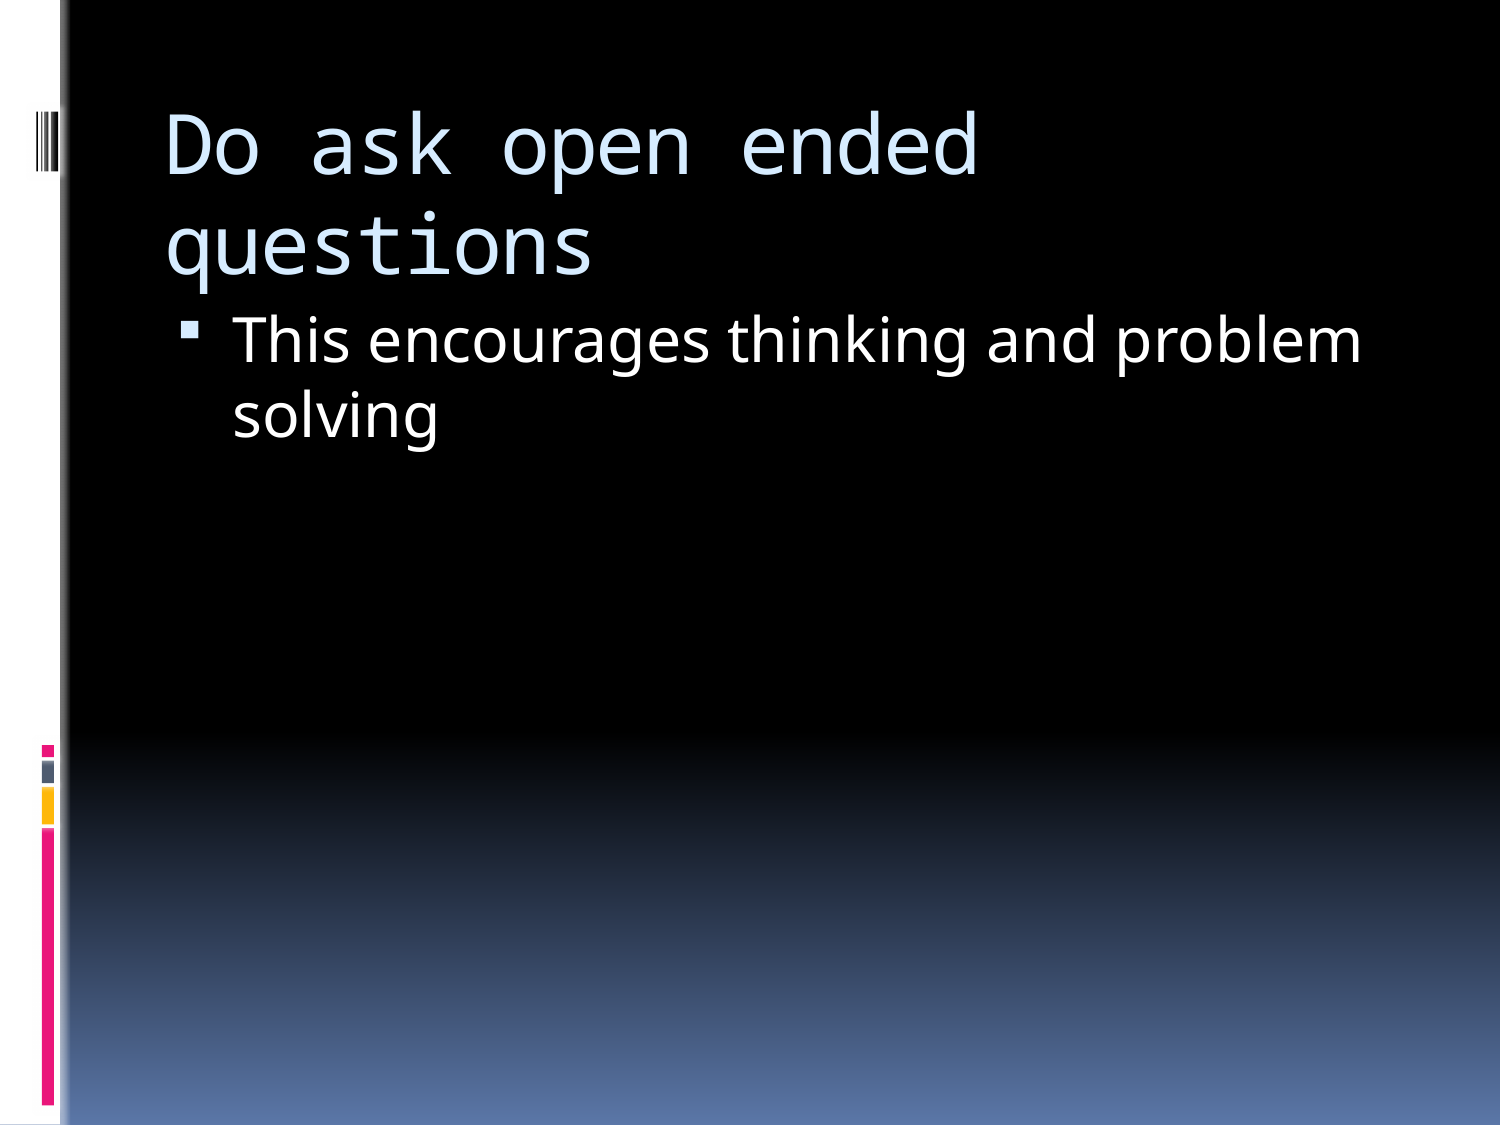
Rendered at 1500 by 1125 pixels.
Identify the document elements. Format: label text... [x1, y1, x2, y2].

list This encourages thinking and problem solving [150, 292, 1425, 1043]
title Do ask open ended questions [150, 83, 1425, 234]
